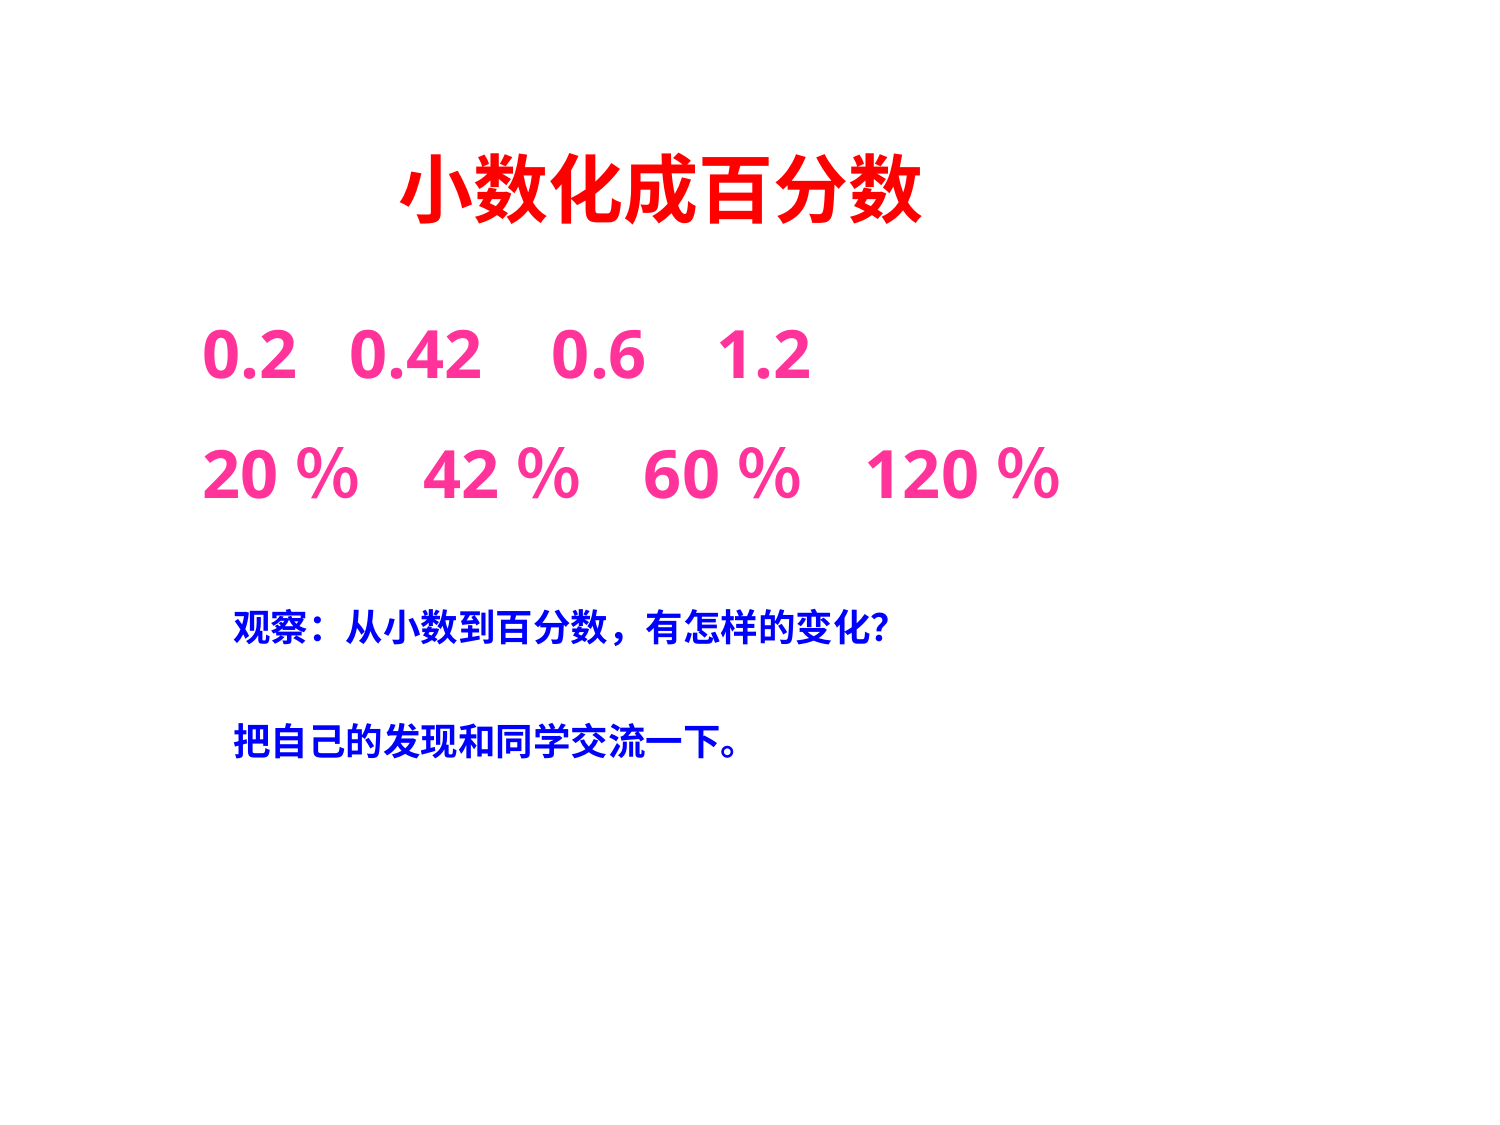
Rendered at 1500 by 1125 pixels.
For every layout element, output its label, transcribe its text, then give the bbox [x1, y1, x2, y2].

text_box 观察：从小数到百分数，有怎样的变化？ 把自己的发现和同学交流一下。 [218, 574, 1376, 777]
text_box 0.2 0.42 0.6 1.2 20％ 42％ 60％ 120％ [135, 264, 1390, 520]
text_box 小数化成百分数 [383, 134, 958, 240]
